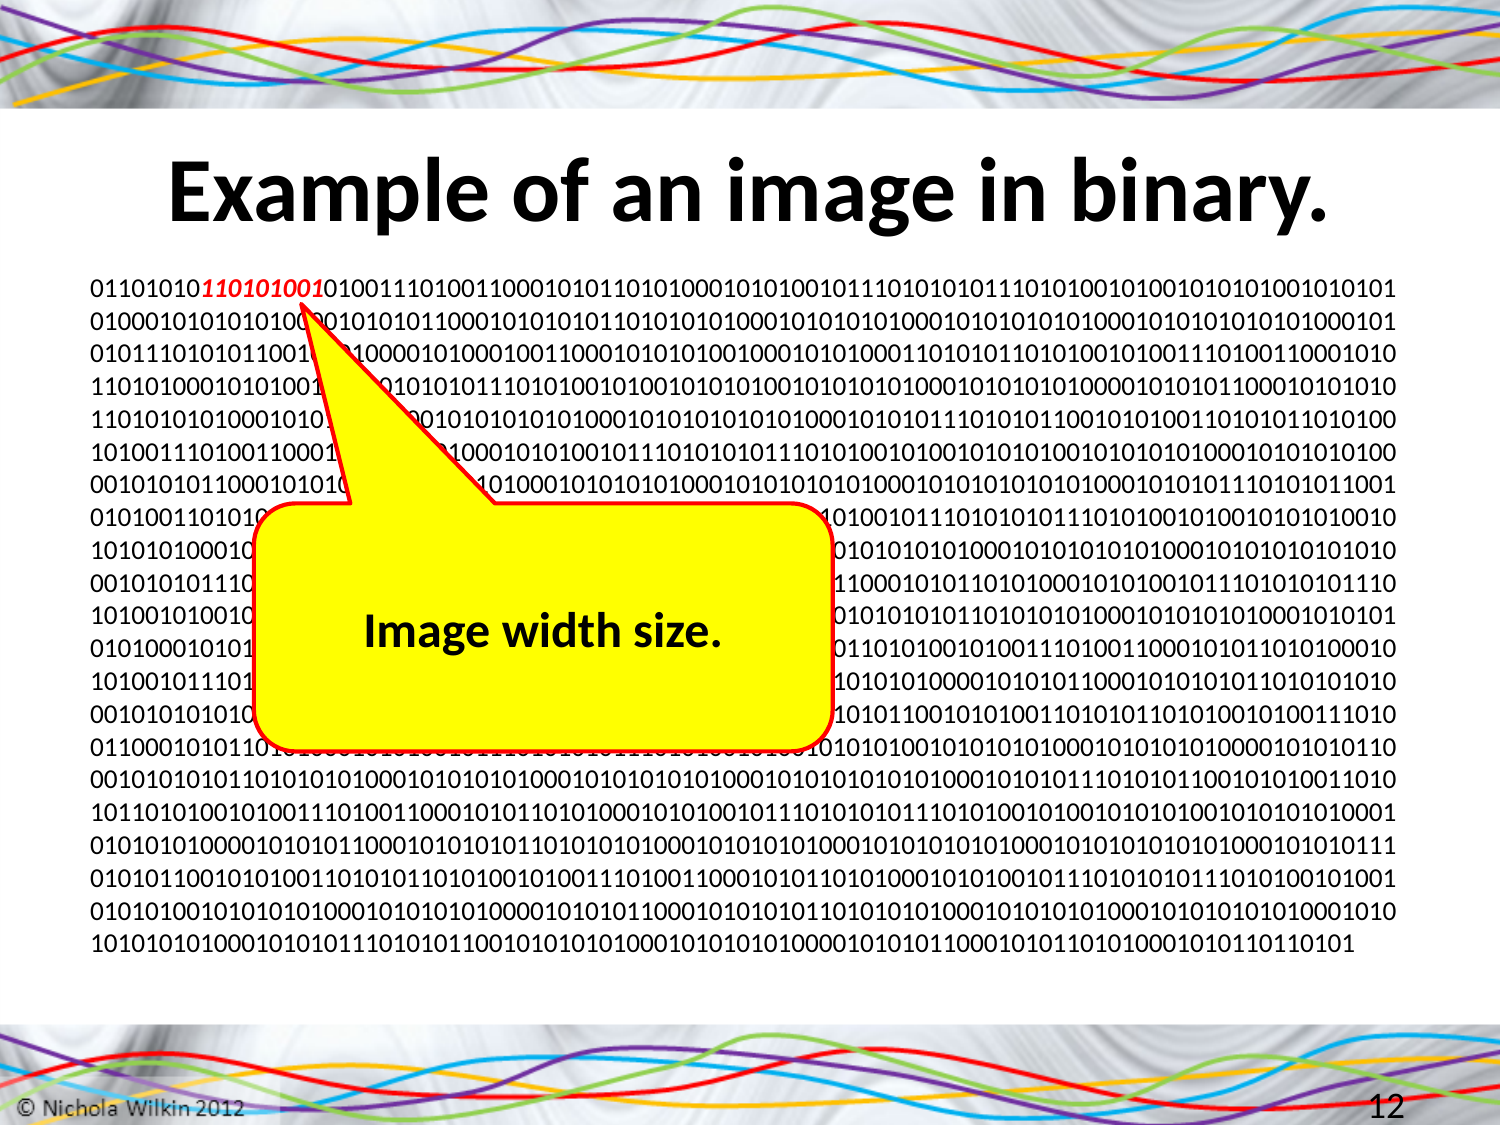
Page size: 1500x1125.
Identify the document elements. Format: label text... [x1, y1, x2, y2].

list 011010101101010010100111010011000101011010100010101001011101010101110101001010010101010010101010100010101010100001010101100010101010110101010100010101010100010101010101000101010101010100010101011101010110010101000010100010011000101010100100010101000110101011010100101001110100110001010110101000101010010111010101011101010010100101010100101010101000101010101000010101011000101010101101010101000101010101000101010101010001010101010101000101010111010101100101010011010101101010010100111010011000101011010100010101001011101010101110101001010010101010010101010100010101010100001010101100010101010110101010100010101010100010101010101000101010101010100010101011101010110010101001101010110101001010011101001100010101101010001010100101110101010111010100101001010101001010101010001010101010000101010110001010101011010101010001010101010001010101010100010101010101010001010101110101011001010100110101011010100101001110100110001010110101000101010010111010101011101010010100101010100101010101000101010101000010101011000101010101101010101000101010101000101010101010001010101010101000101010111010101100101010011010101101010010100111010011000101011010100010101001011101010101110101001010010101010010101010100010101010100001010101100010101010110101010100010101010100010101010101000101010101010100010101011101010110010101001101010110101001010011101001100010101101010001010100101110101010111010100101001010101001010101010001010101010000101010110001010101011010101010001010101010001010101010100010101010101010001010101110101011001010100110101011010100101001110100110001010110101000101010010111010101011101010010100101010100101010101000101010101000010101011000101010101101010101000101010101000101010101010001010101010101000101010111010101100101010011010101101010010100111010011000101011010100010101001011101010101110101001010010101010010101010100010101010100001010101100010101010110101010100010101010100010101010101000101010101010100010101011101010110010101010100010101010100001010101100010101101010001010110110101 [75, 262, 1425, 1005]
slide_number 12 [1352, 1074, 1465, 1125]
title Example of an image in binary. [75, 113, 1425, 256]
picture [0, 0, 1500, 1125]
text_box Image width size. [251, 302, 835, 754]
